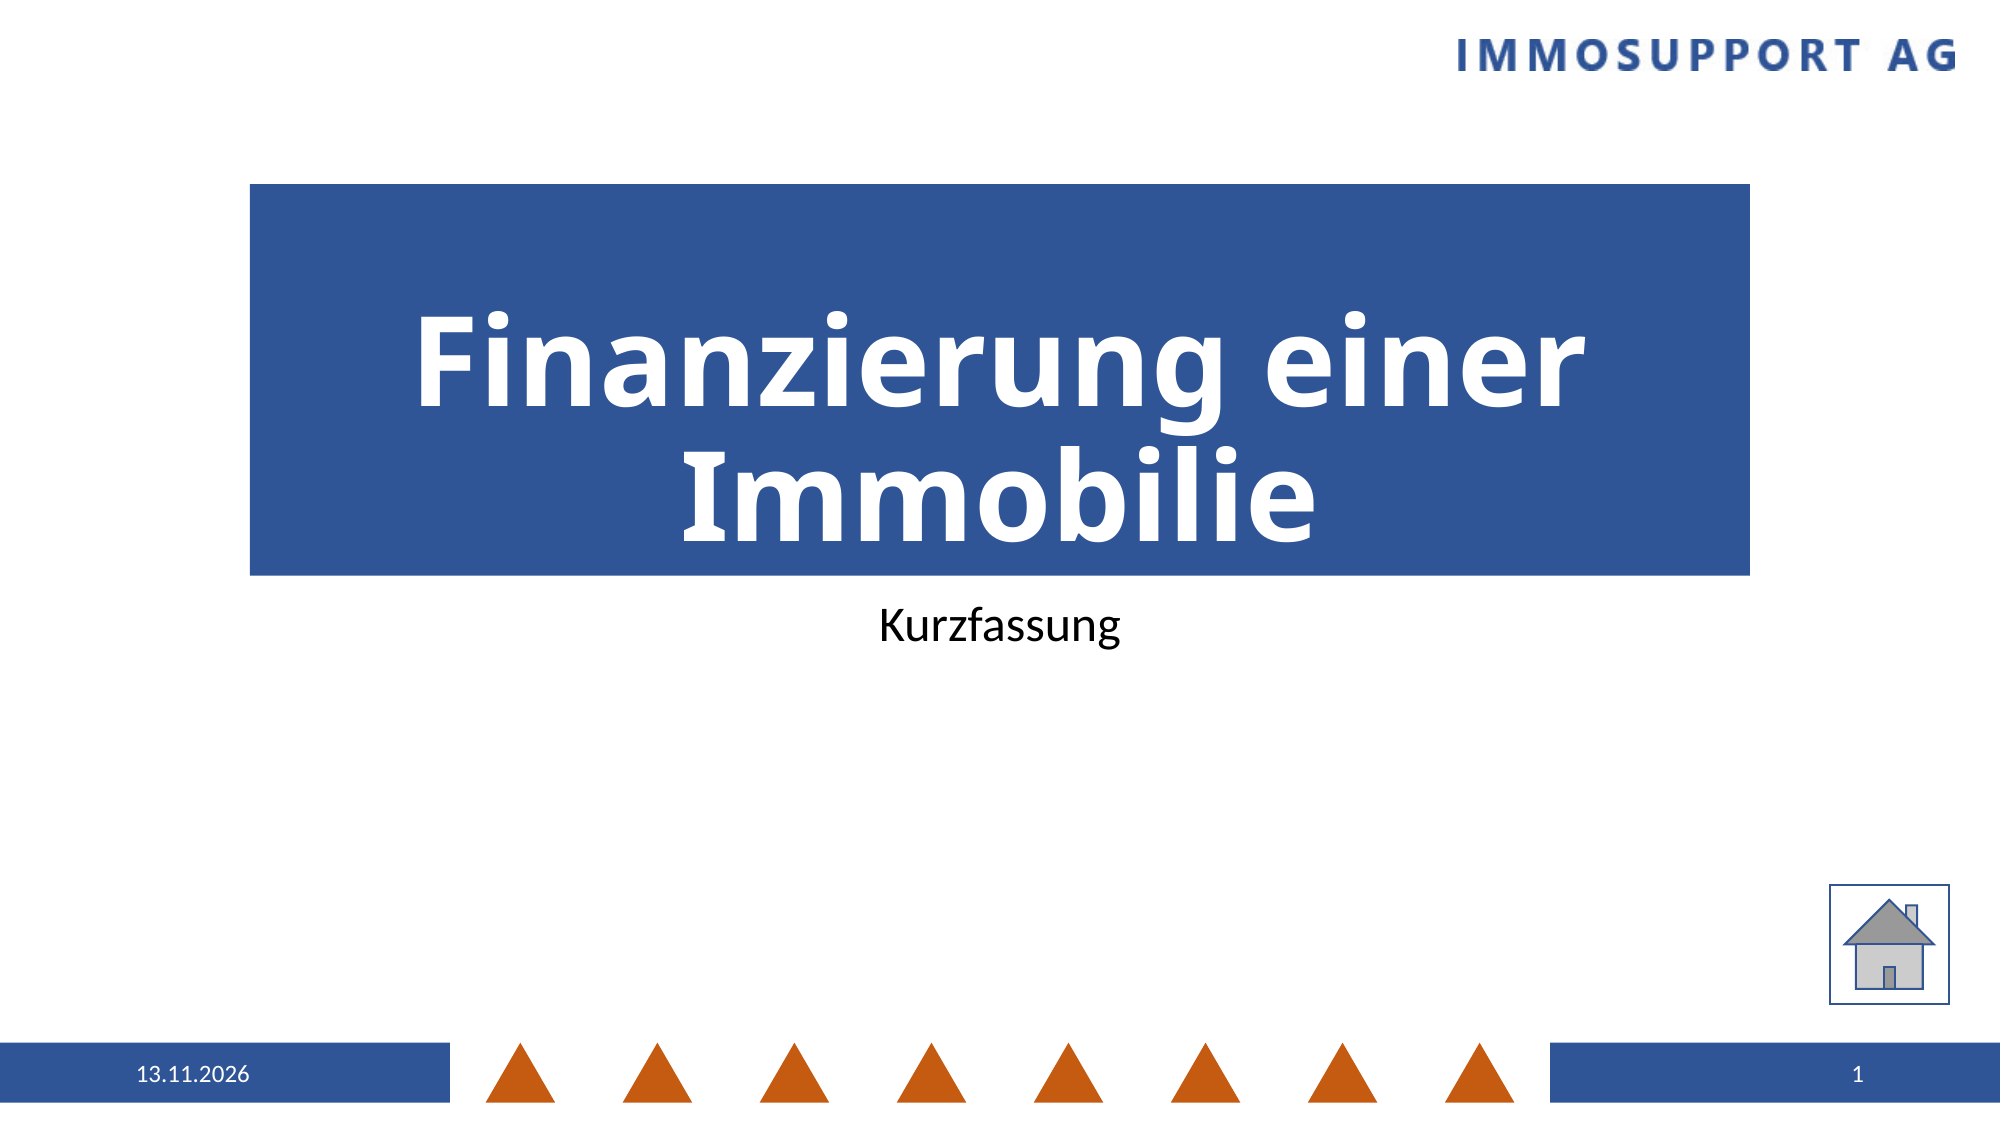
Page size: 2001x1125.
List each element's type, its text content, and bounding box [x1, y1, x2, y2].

text_box [620, 1040, 694, 1104]
text_box [1169, 1040, 1243, 1104]
text_box [1829, 884, 1950, 1005]
picture [1458, 39, 1955, 71]
text_box [1443, 1040, 1517, 1104]
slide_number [0, 1042, 450, 1103]
subtitle Kurzfassung [249, 590, 1750, 863]
slide_number 1 [1550, 1042, 2000, 1103]
text_box [1306, 1040, 1380, 1104]
text_box [894, 1040, 969, 1104]
text_box [757, 1040, 831, 1104]
text_box [1031, 1040, 1106, 1104]
text_box [483, 1040, 557, 1104]
title Finanzierung einer Immobilie [249, 184, 1750, 576]
